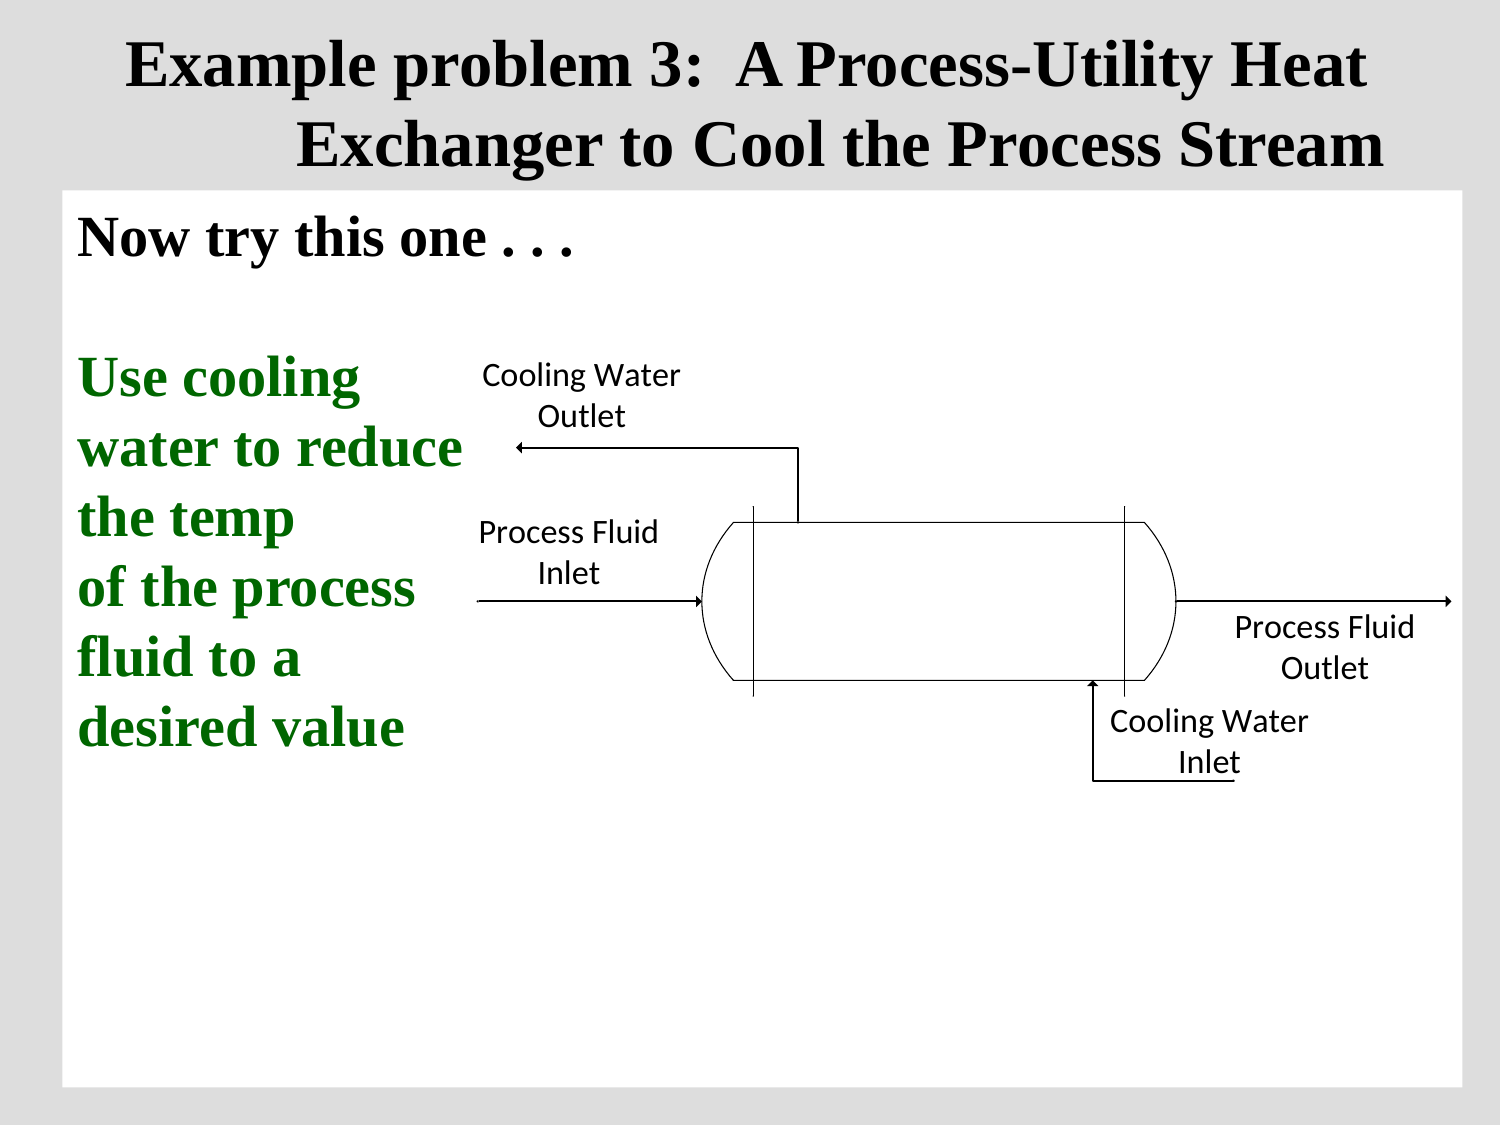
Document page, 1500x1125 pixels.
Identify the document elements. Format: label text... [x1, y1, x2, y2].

picture [474, 348, 1454, 786]
subtitle Now try this one . . . Use cooling water to reduce the temp of the process fluid to a desired value [62, 190, 1463, 1088]
title Example problem 3: A Process-Utility Heat Exchanger to Cool the Process Stream [41, 24, 1454, 175]
